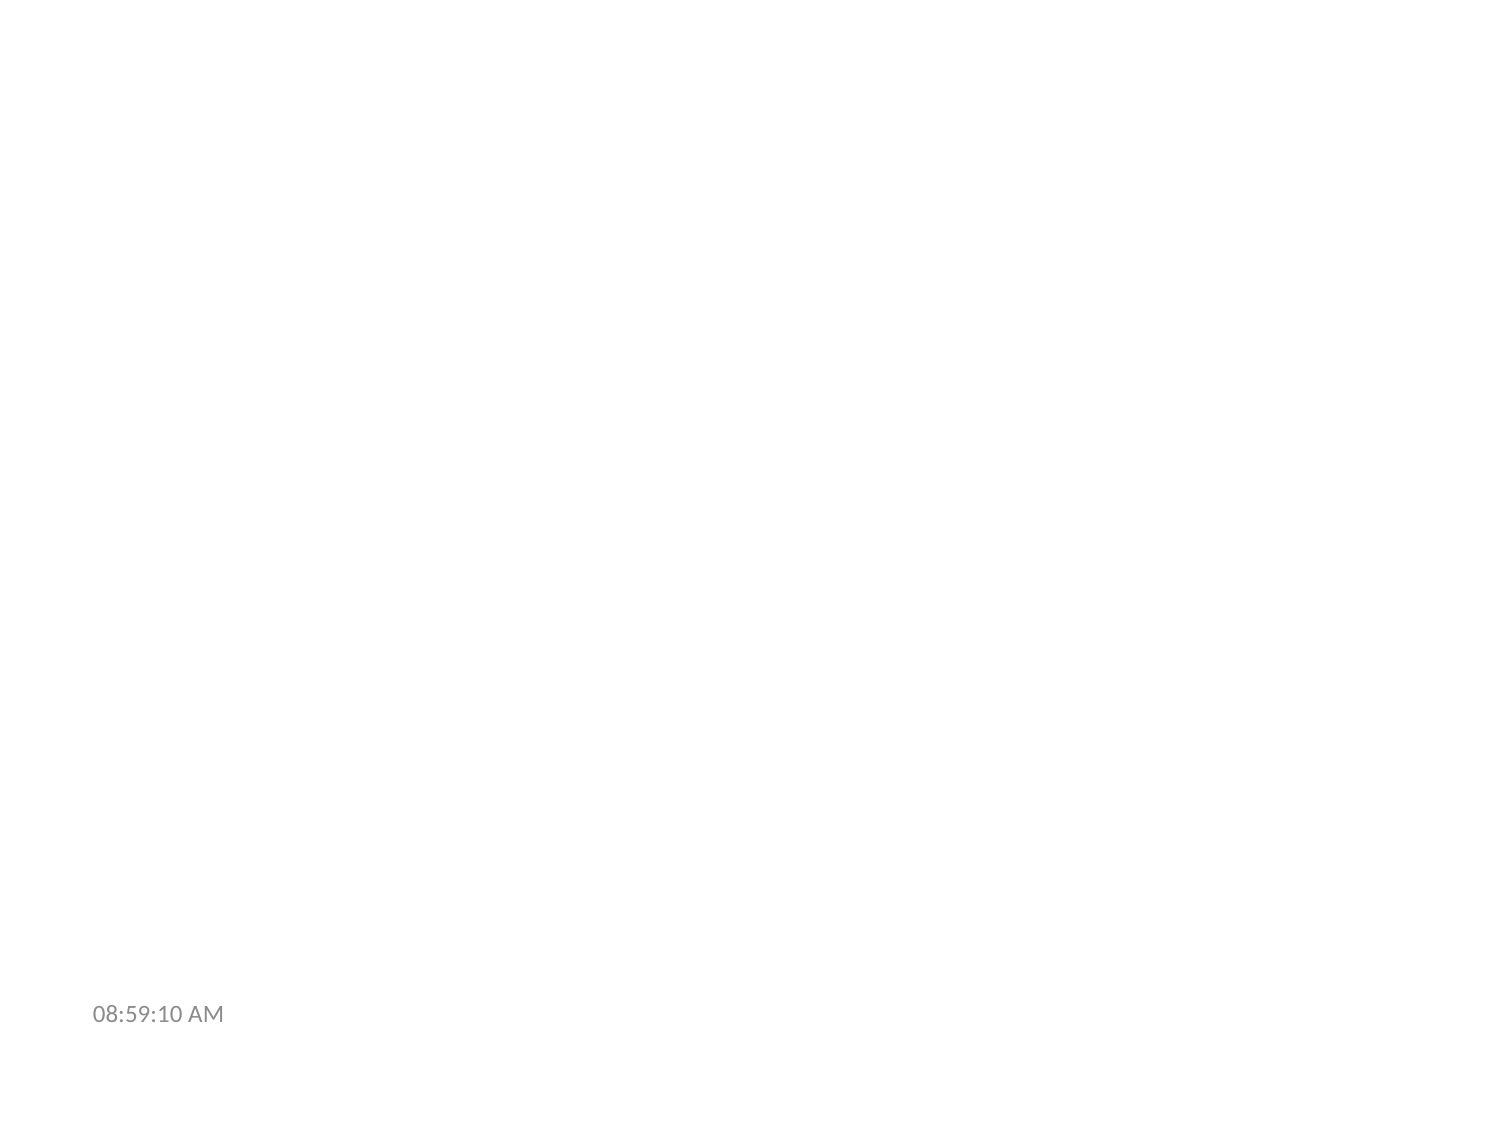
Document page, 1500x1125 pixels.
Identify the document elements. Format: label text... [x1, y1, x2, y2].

text_box 3:35:09 PM [77, 982, 428, 1043]
